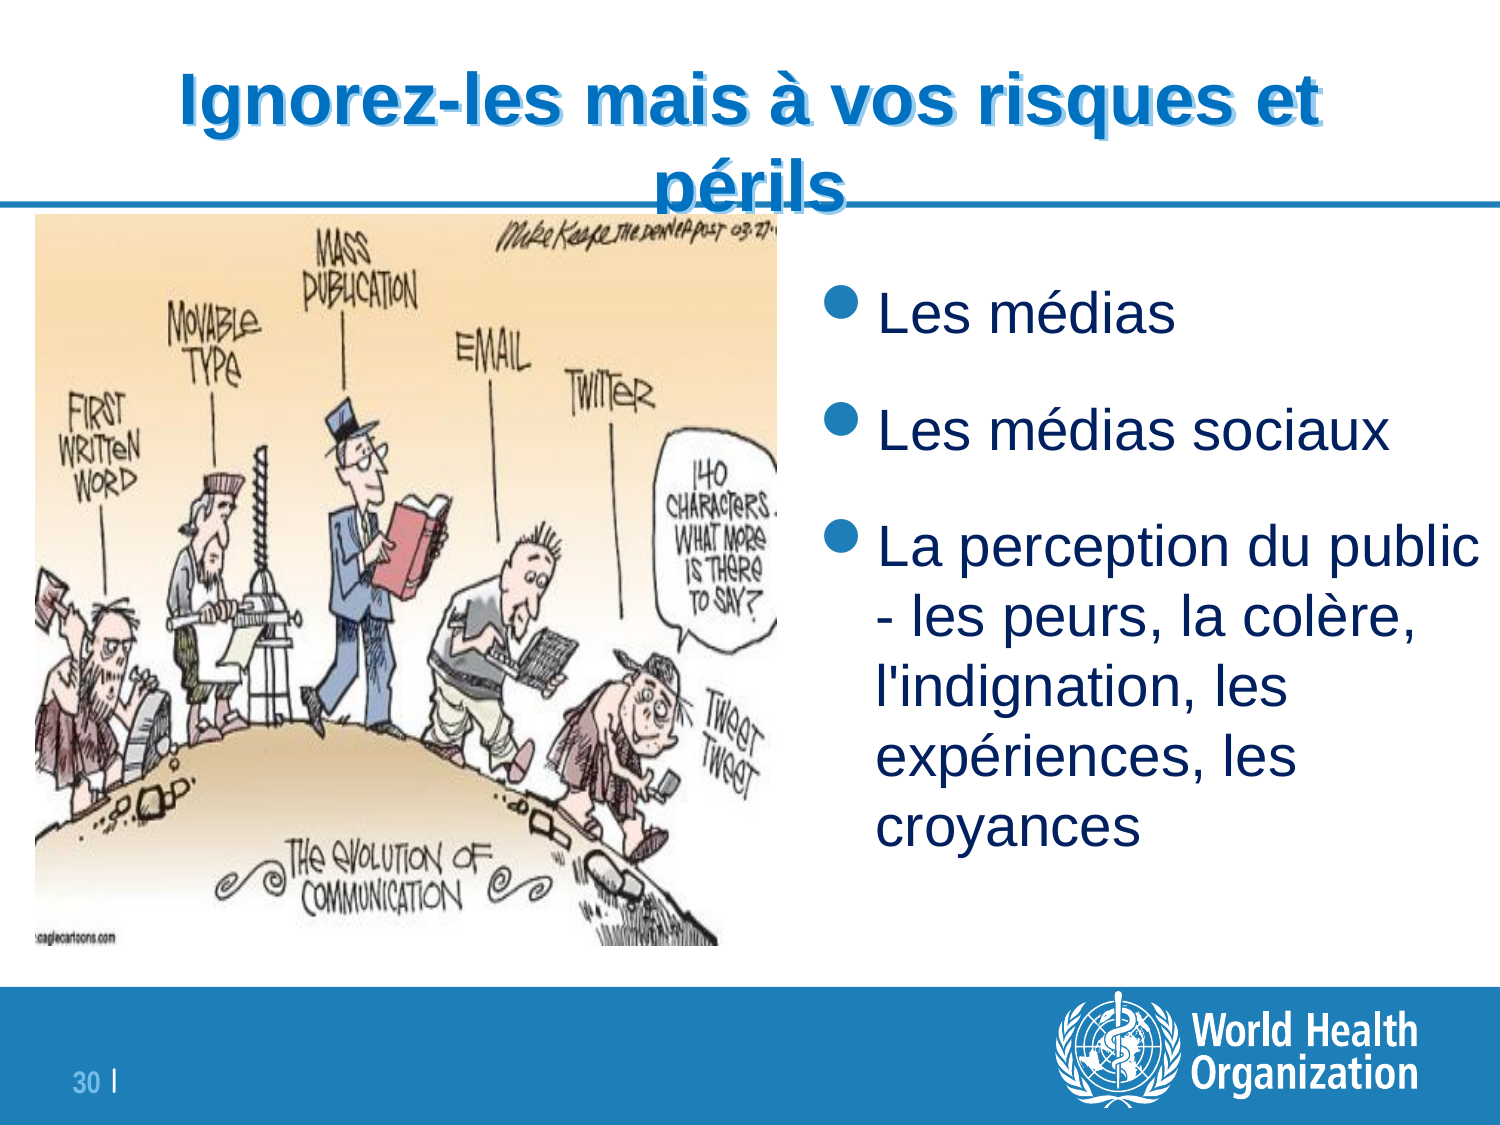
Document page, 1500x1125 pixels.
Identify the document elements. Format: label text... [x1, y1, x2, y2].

title Ignorez-les mais à vos risques et périls [75, 45, 1425, 233]
list Les médias Les médias sociaux La perception du public - les peurs, la colère, l'indignation, les expériences, les croyances [819, 275, 1483, 858]
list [35, 213, 777, 946]
